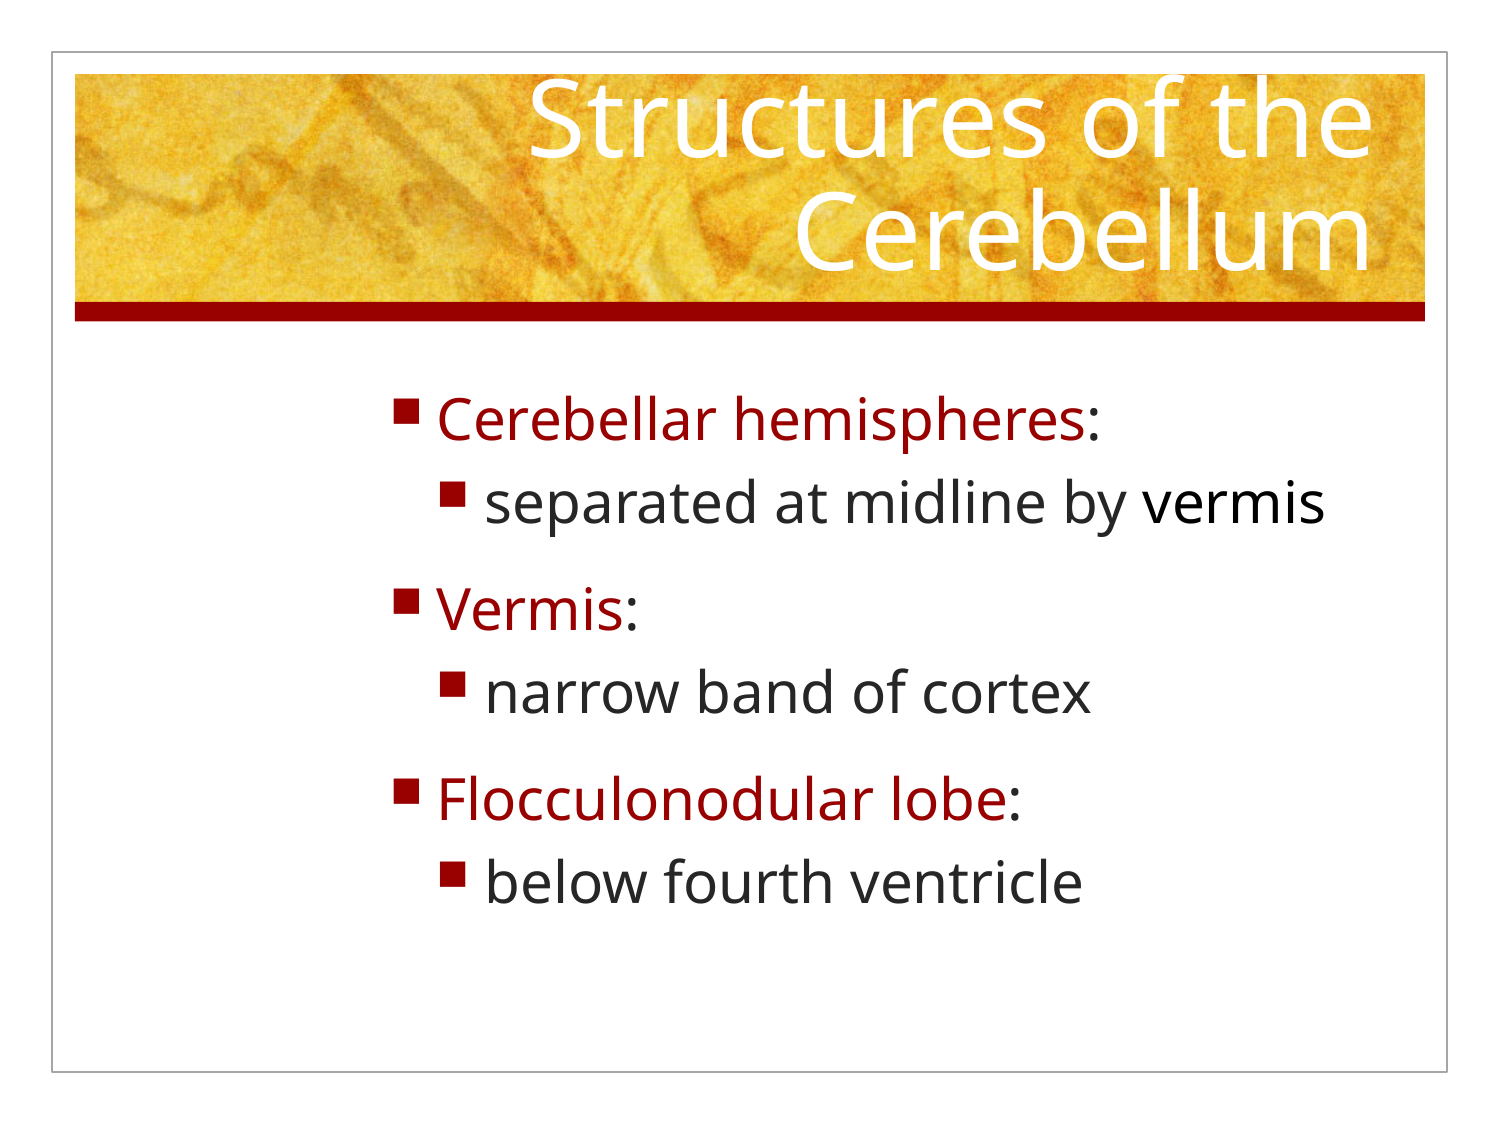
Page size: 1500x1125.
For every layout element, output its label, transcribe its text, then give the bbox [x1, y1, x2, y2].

picture [75, 74, 1425, 301]
list Cerebellar hemispheres: separated at midline by vermis Vermis: narrow band of cortex Flocculonodular lobe: below fourth ventricle [375, 375, 1392, 1005]
title Structures of the Cerebellum [108, 74, 1392, 292]
